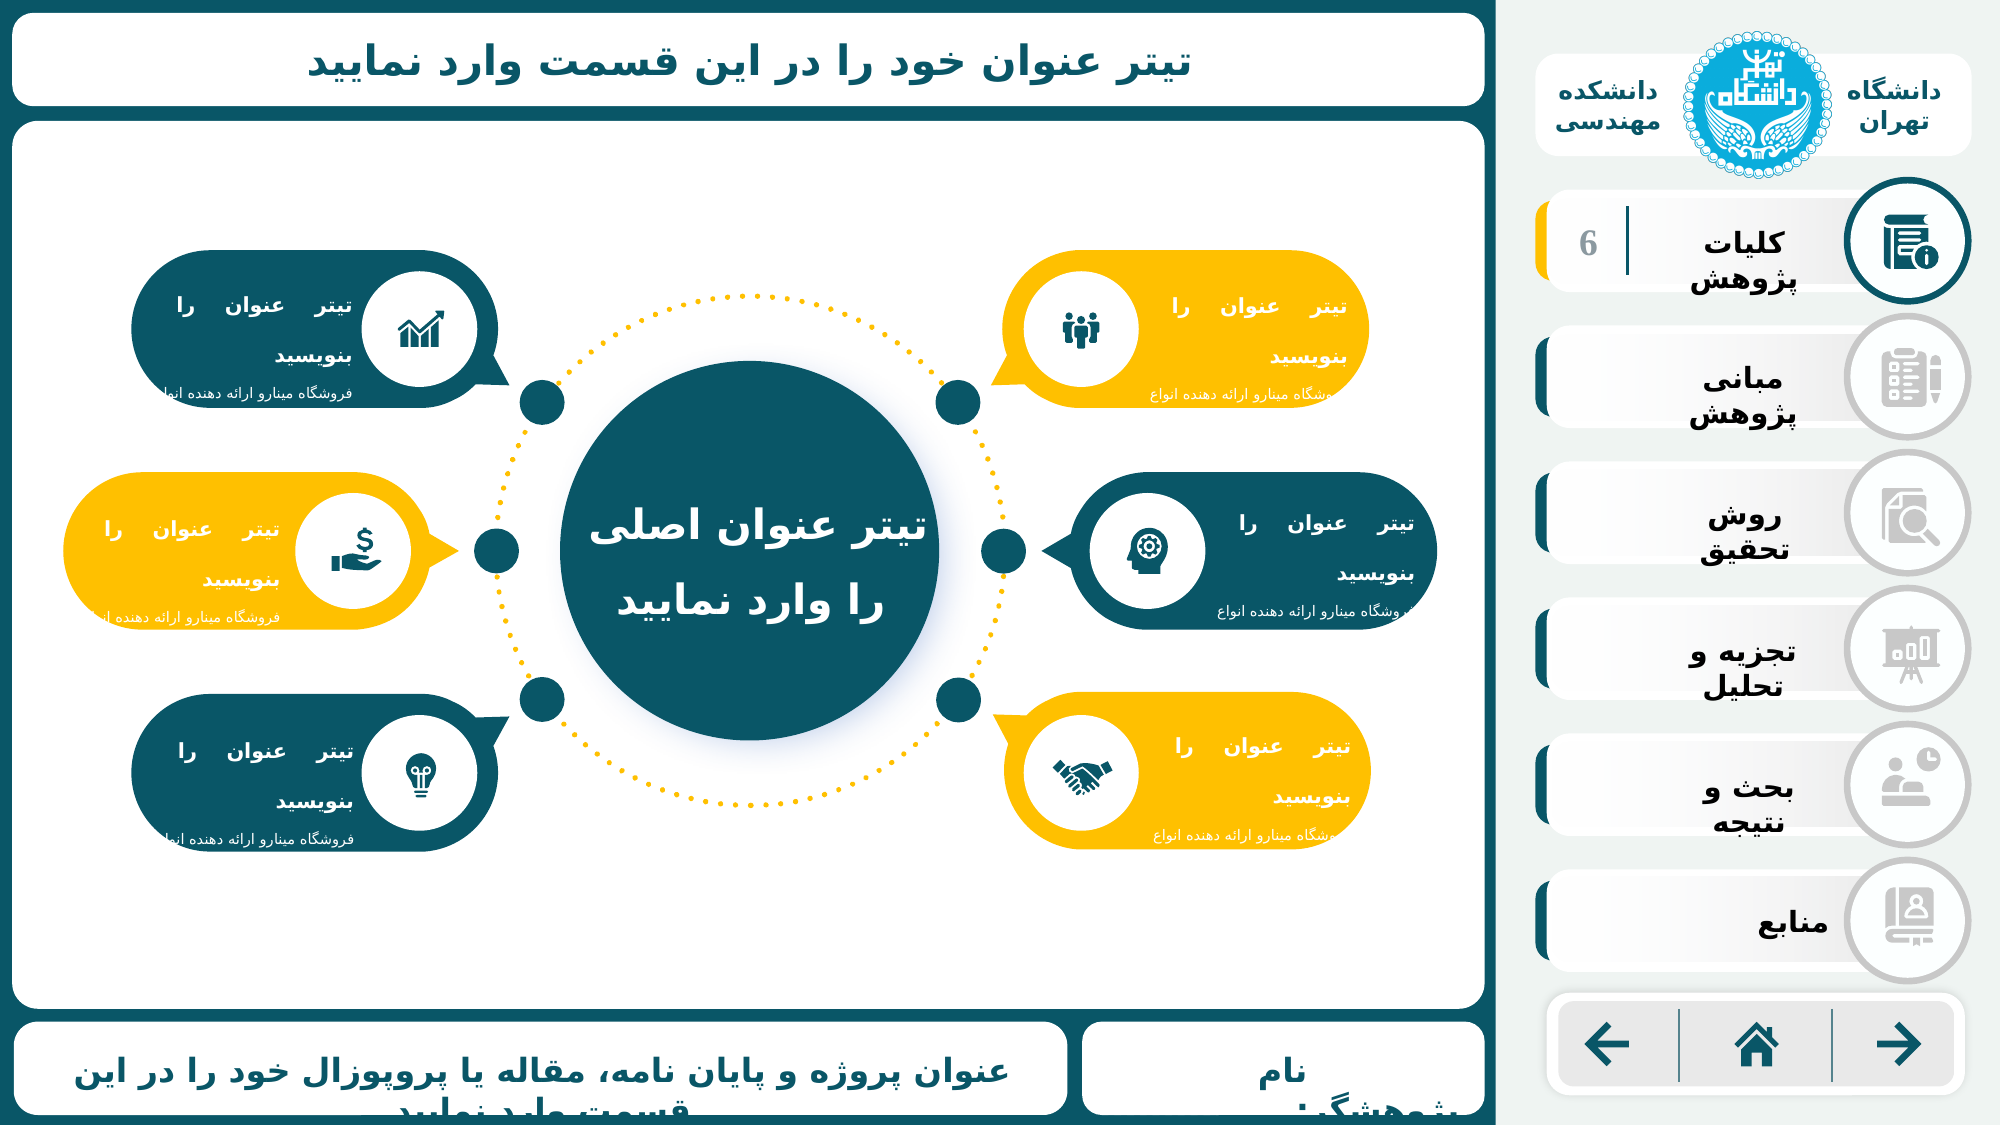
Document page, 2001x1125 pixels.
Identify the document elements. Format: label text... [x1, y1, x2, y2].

text_box [928, 369, 935, 375]
text_box [717, 801, 724, 807]
text_box [739, 293, 746, 299]
text_box [600, 340, 606, 347]
text_box [612, 332, 619, 338]
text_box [131, 250, 510, 408]
text_box تیتر عنوان خود را در این قسمت وارد نمایید [19, 26, 1481, 92]
text_box [747, 802, 754, 809]
text_box منابع [1670, 895, 1844, 946]
text_box [695, 298, 701, 305]
text_box [1877, 1021, 1922, 1067]
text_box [1883, 214, 1939, 270]
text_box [522, 383, 562, 422]
text_box [994, 484, 1000, 491]
text_box [577, 631, 922, 741]
text_box [500, 485, 507, 491]
slide_number 6 [1549, 210, 1628, 271]
text_box [680, 302, 687, 308]
text_box تیتر عنوان اصلی را وارد نمایید [548, 465, 954, 631]
text_box [894, 340, 901, 346]
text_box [990, 250, 1370, 408]
text_box [999, 588, 1005, 595]
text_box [939, 680, 978, 720]
text_box [821, 791, 828, 798]
text_box نام پژوهشگر:............... [1084, 1041, 1482, 1125]
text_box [992, 691, 1371, 850]
text_box کلیات پژوهش [1644, 216, 1844, 302]
text_box [495, 514, 501, 521]
text_box [934, 720, 940, 727]
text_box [1881, 348, 1941, 408]
text_box [777, 801, 784, 807]
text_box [477, 531, 516, 571]
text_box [1734, 1021, 1779, 1067]
text_box [580, 360, 919, 465]
text_box [566, 369, 572, 376]
text_box [917, 358, 924, 365]
text_box [507, 632, 513, 639]
text_box [732, 802, 739, 808]
text_box [969, 672, 975, 679]
text_box [1000, 574, 1007, 580]
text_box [938, 383, 978, 422]
text_box [673, 791, 680, 798]
text_box دانشکده مهندسی [1522, 67, 1683, 142]
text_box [1881, 488, 1941, 547]
text_box [513, 646, 519, 653]
text_box [571, 732, 578, 738]
text_box [807, 795, 813, 802]
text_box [1881, 625, 1941, 684]
text_box [724, 294, 731, 300]
text_box دانشگاه تهران [1832, 67, 1981, 142]
text_box [1584, 1021, 1629, 1067]
text_box [522, 429, 528, 436]
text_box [63, 472, 459, 630]
text_box [792, 798, 799, 805]
text_box [769, 294, 776, 300]
text_box [625, 324, 632, 330]
text_box [754, 293, 761, 299]
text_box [984, 531, 1023, 571]
text_box [499, 603, 505, 610]
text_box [522, 680, 562, 719]
text_box [912, 741, 919, 747]
text_box [992, 617, 999, 624]
text_box مبانی پژوهش [1642, 352, 1844, 437]
text_box [923, 731, 930, 738]
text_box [131, 693, 510, 852]
text_box [876, 767, 882, 774]
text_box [1881, 747, 1941, 807]
text_box تجزیه و تحلیل [1642, 624, 1844, 710]
text_box [582, 741, 589, 748]
text_box [889, 759, 895, 766]
text_box بحث و نتیجه [1654, 760, 1844, 846]
text_box عنوان پروژه و پایان نامه، مقاله یا پروپوزال خود را در این قسمت وارد نمایید [19, 1041, 1067, 1125]
text_box روش تحقیق [1646, 488, 1844, 573]
text_box [702, 798, 709, 805]
text_box [688, 795, 694, 802]
text_box [842, 311, 848, 318]
text_box [813, 302, 820, 308]
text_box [1885, 887, 1935, 947]
text_box [497, 499, 504, 506]
picture [1683, 31, 1832, 179]
text_box [505, 470, 511, 477]
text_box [1041, 472, 1438, 630]
text_box [799, 298, 805, 305]
